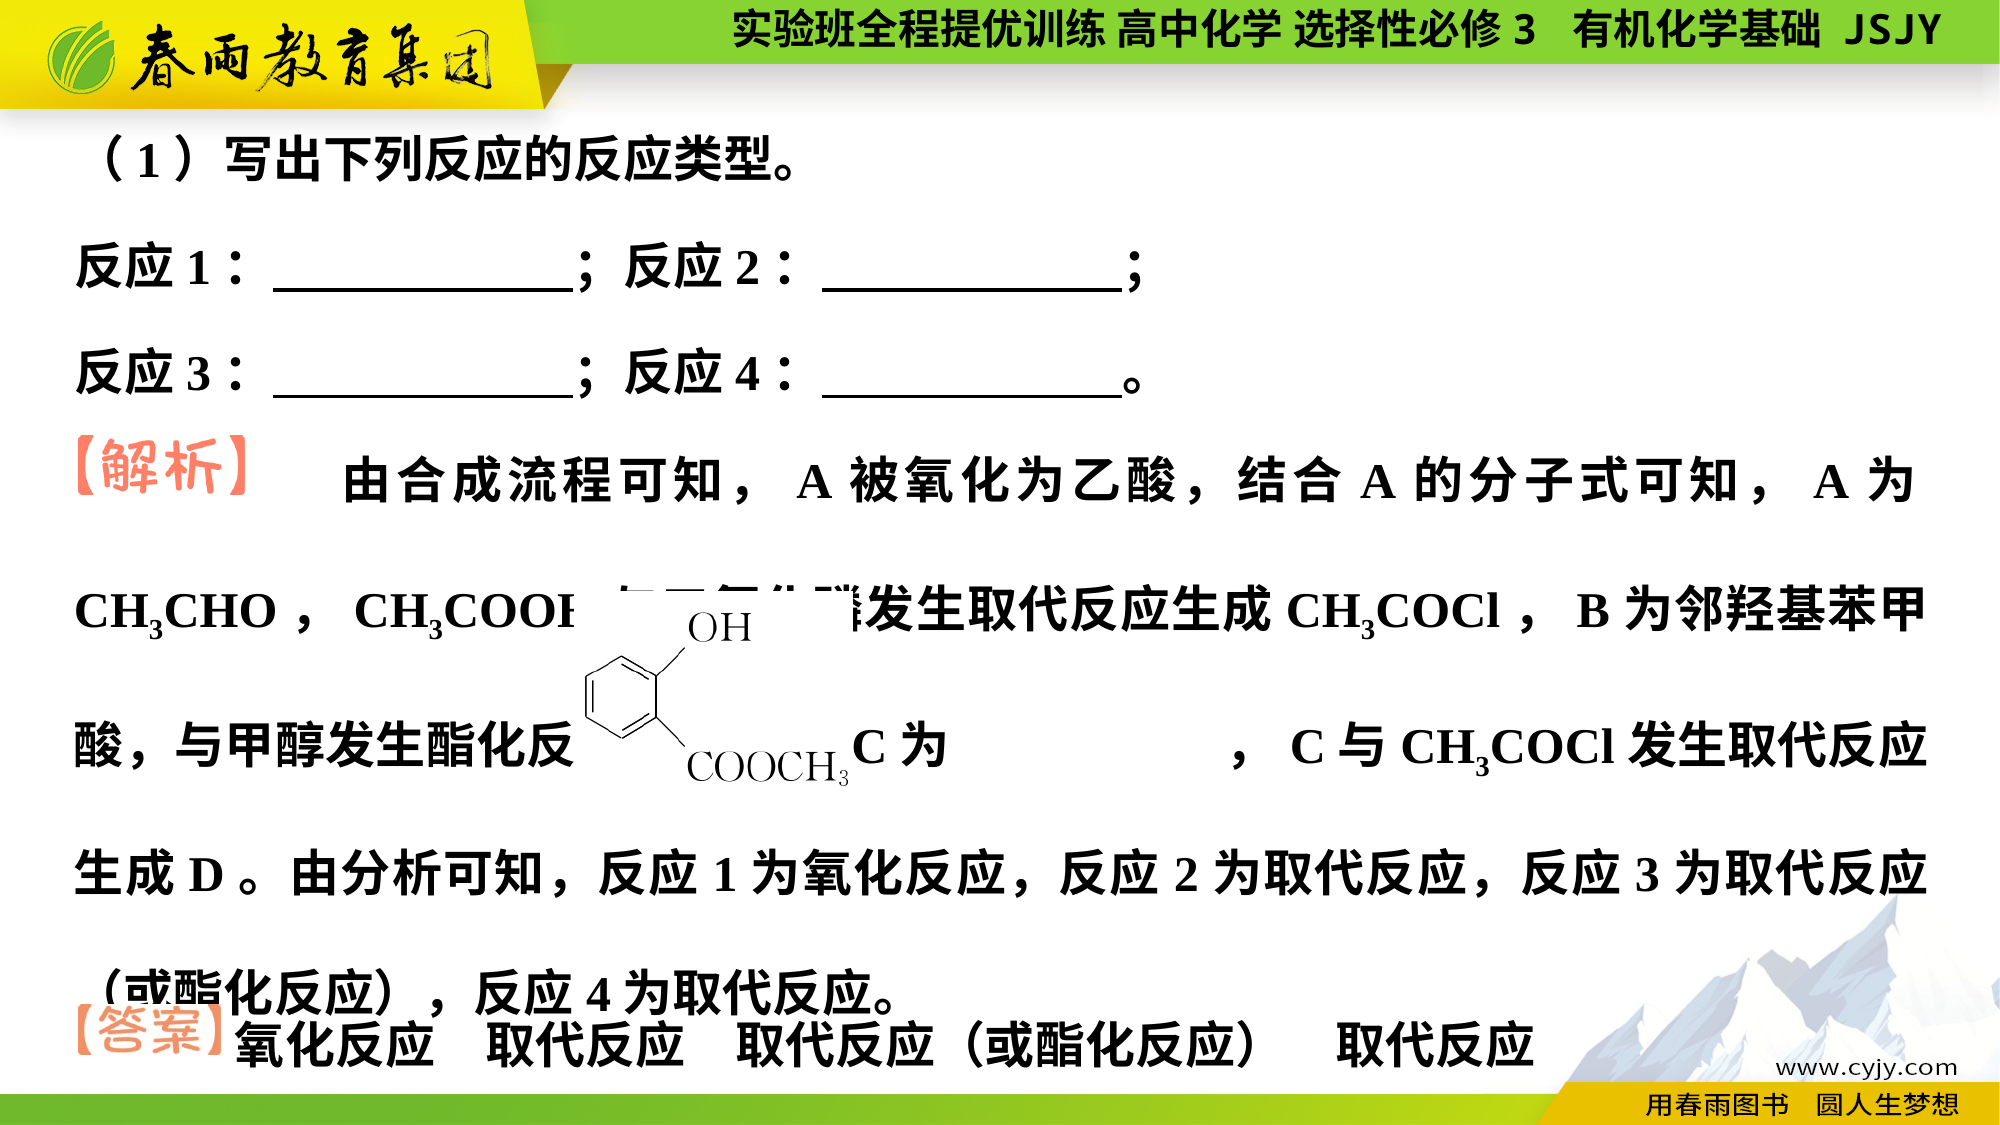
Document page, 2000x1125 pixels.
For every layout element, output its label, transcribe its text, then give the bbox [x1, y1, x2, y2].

text_box 氧化反应 取代反应 取代反应（或酯化反应） 取代反应 [220, 976, 1683, 1081]
list （1）写出下列反应的反应类型。 反应1： ；反应2： ； 反应3： ；反应4： 。 [59, 90, 1944, 381]
text_box 由合成流程可知，A被氧化为乙酸，结合A的分子式可知，A为CH3CHO，CH3COOH与三氯化磷发生取代反应生成CH3COCl，B为邻羟基苯甲酸，与甲醇发生酯化反应生成C，C为 ，C与CH3COCl发生取代反应生成D。由分析可知，反应1为氧化反应，反应2为取代反应，反应3为取代反应（或酯化反应），反应4为取代反应。 [59, 381, 1944, 1030]
picture [0, 0, 2000, 1125]
